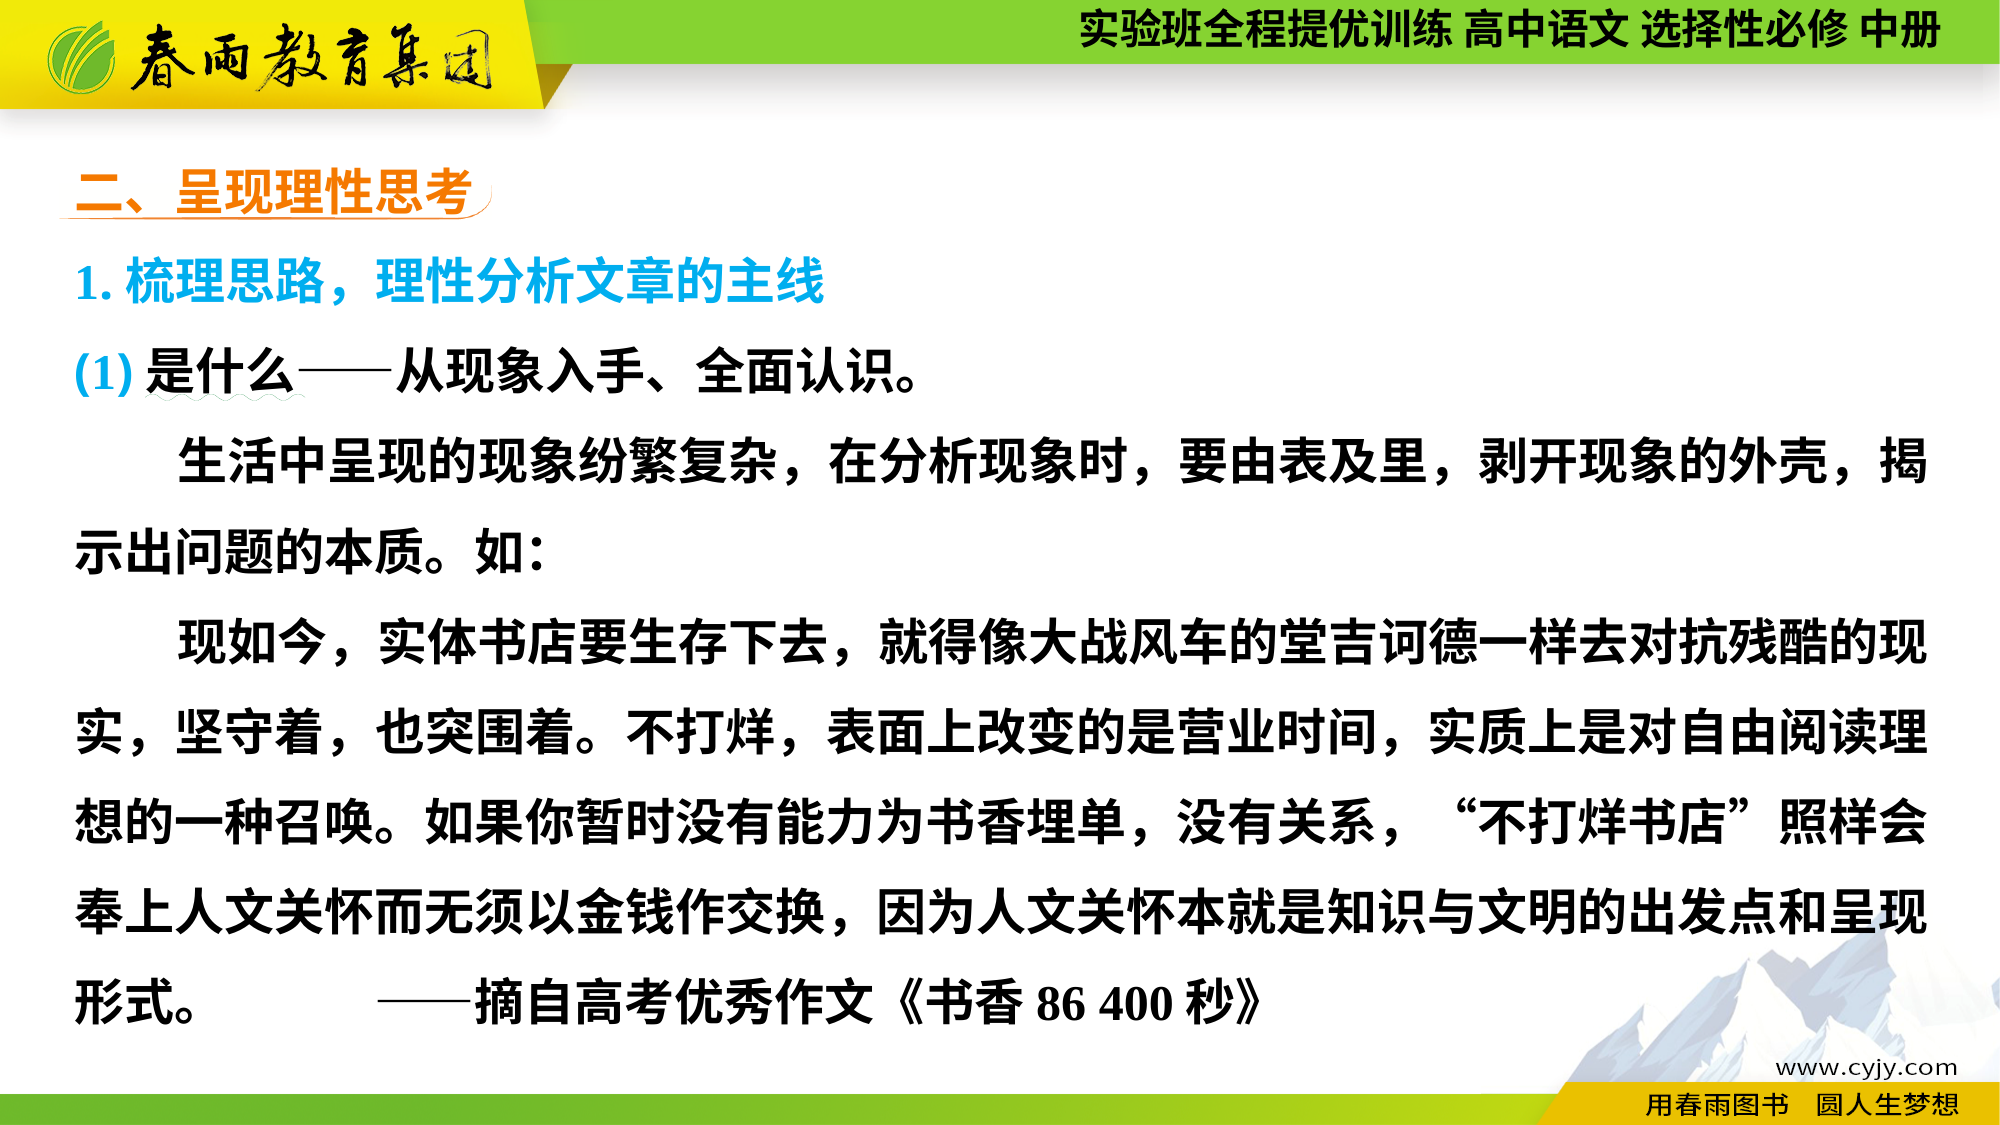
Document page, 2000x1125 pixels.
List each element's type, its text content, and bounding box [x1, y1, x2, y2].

list 二、呈现理性思考 1.梳理思路，理性分析文章的主线 (1)是什么——从现象入手、全面认识。 生活中呈现的现象纷繁复杂，在分析现象时，要由表及里，剥开现象的外壳，揭示出问题的本质。如： 现如今，实体书店要生存下去，就得像大战风车的堂吉诃德一样去对抗残酷的现实，坚守着，也突围着。不打烊，表面上改变的是营业时间，实质上是对自由阅读理想的一种召唤。如果你暂时没有能力为书香埋单，没有关系，“不打烊书店”照样会奉上人文关怀而无须以金钱作交换，因为人文关怀本就是知识与文明的出发点和呈现形式。 ——摘自高考优秀作文《书香86 400秒》 [59, 122, 1944, 1047]
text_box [59, 179, 493, 221]
picture [0, 0, 2000, 1125]
